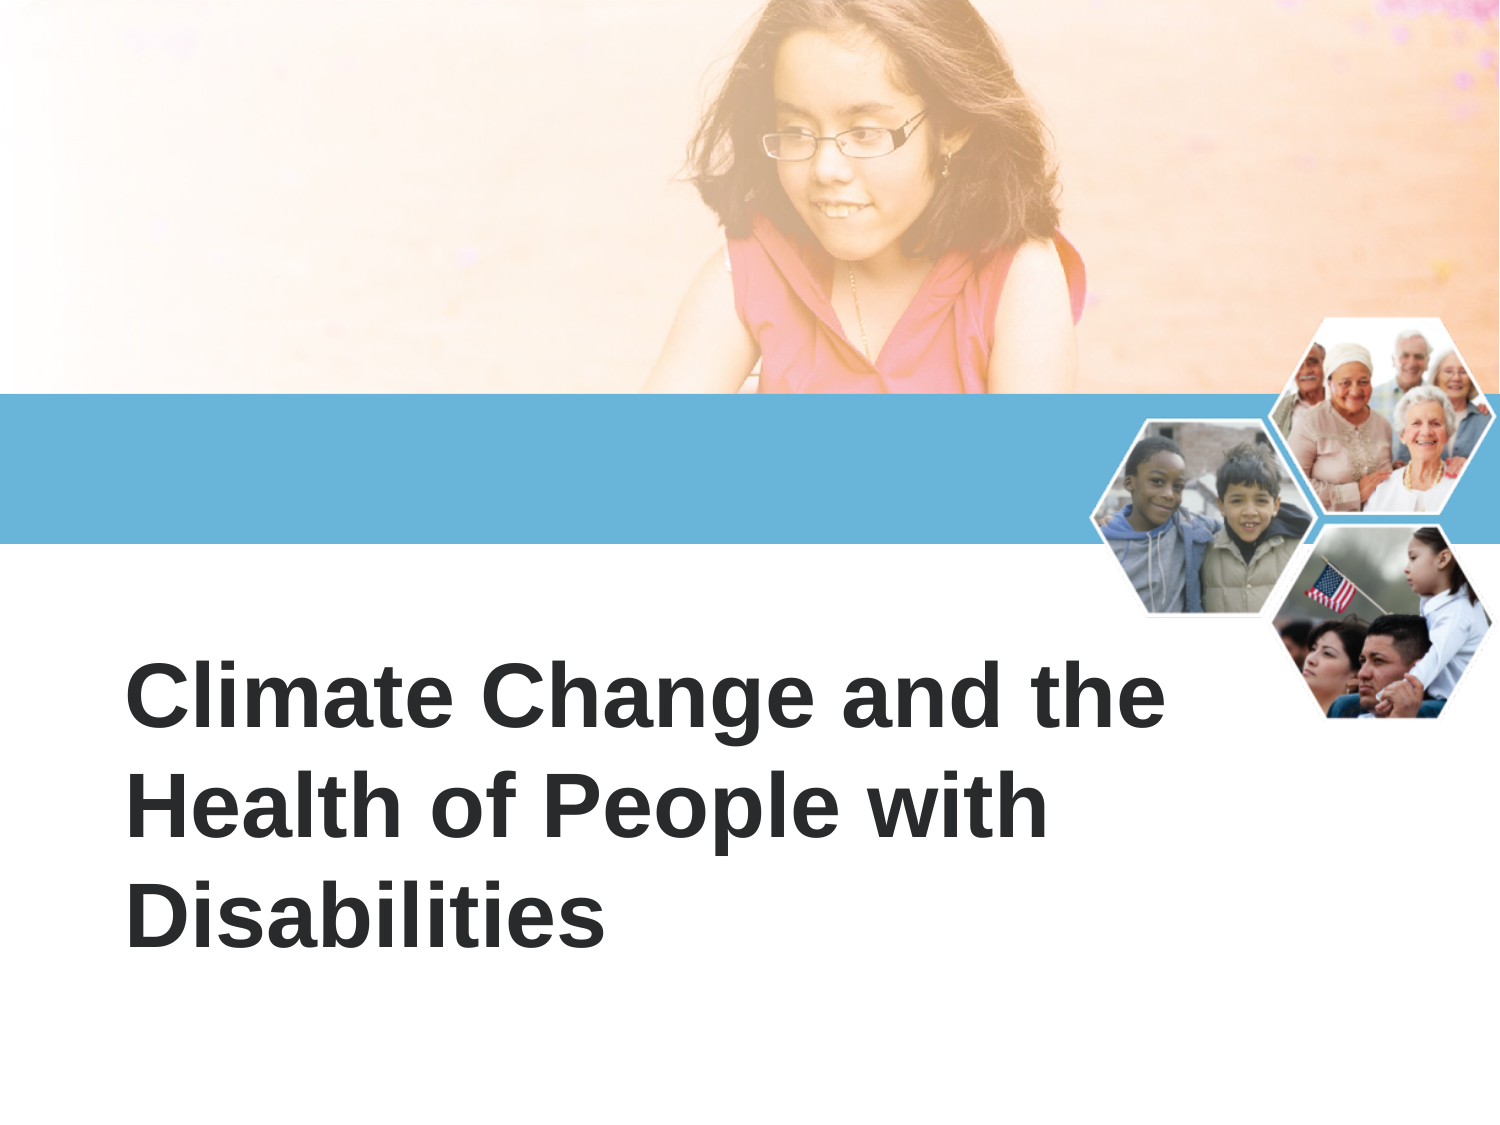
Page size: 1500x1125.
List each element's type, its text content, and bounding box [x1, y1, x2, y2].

picture [0, 0, 1500, 723]
text_box Climate Change and the Health of People with Disabilities [109, 628, 1311, 816]
text_box [0, 501, 1050, 546]
